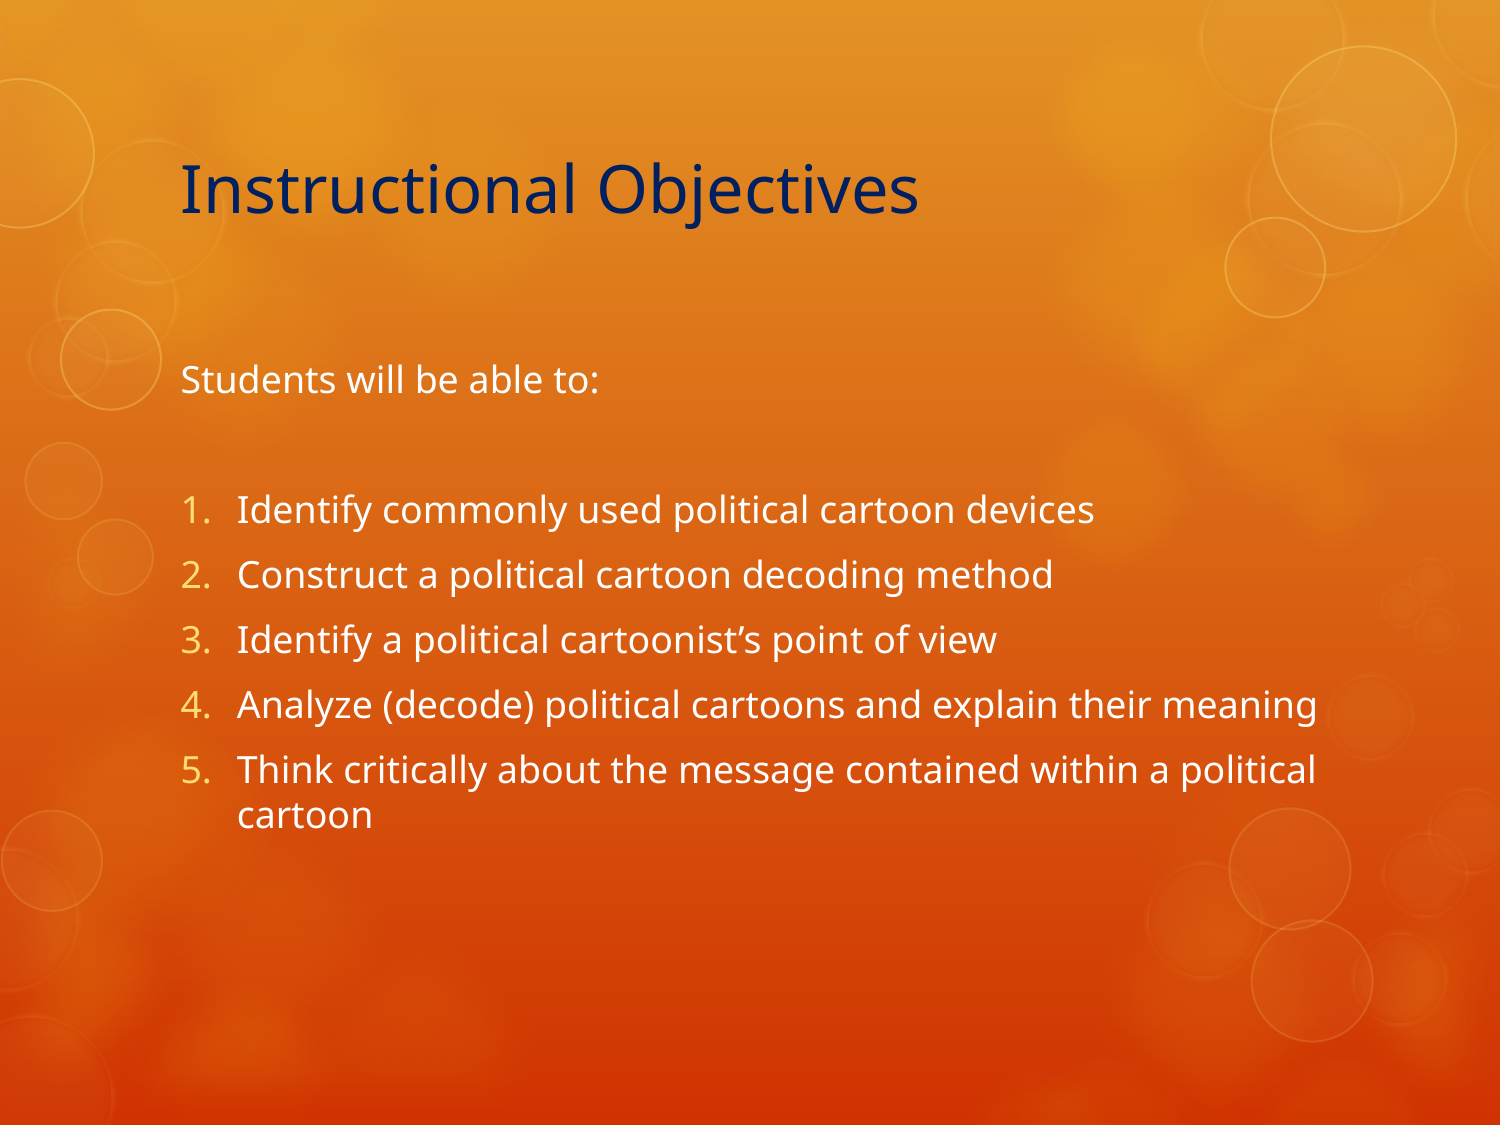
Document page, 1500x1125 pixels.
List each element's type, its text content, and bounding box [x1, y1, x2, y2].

title Instructional Objectives [165, 110, 1335, 263]
list Students will be able to: Identify commonly used political cartoon devices Construct a political cartoon decoding method Identify a political cartoonist’s point of view Analyze (decode) political cartoons and explain their meaning Think critically about the message contained within a political cartoon [165, 296, 1335, 962]
